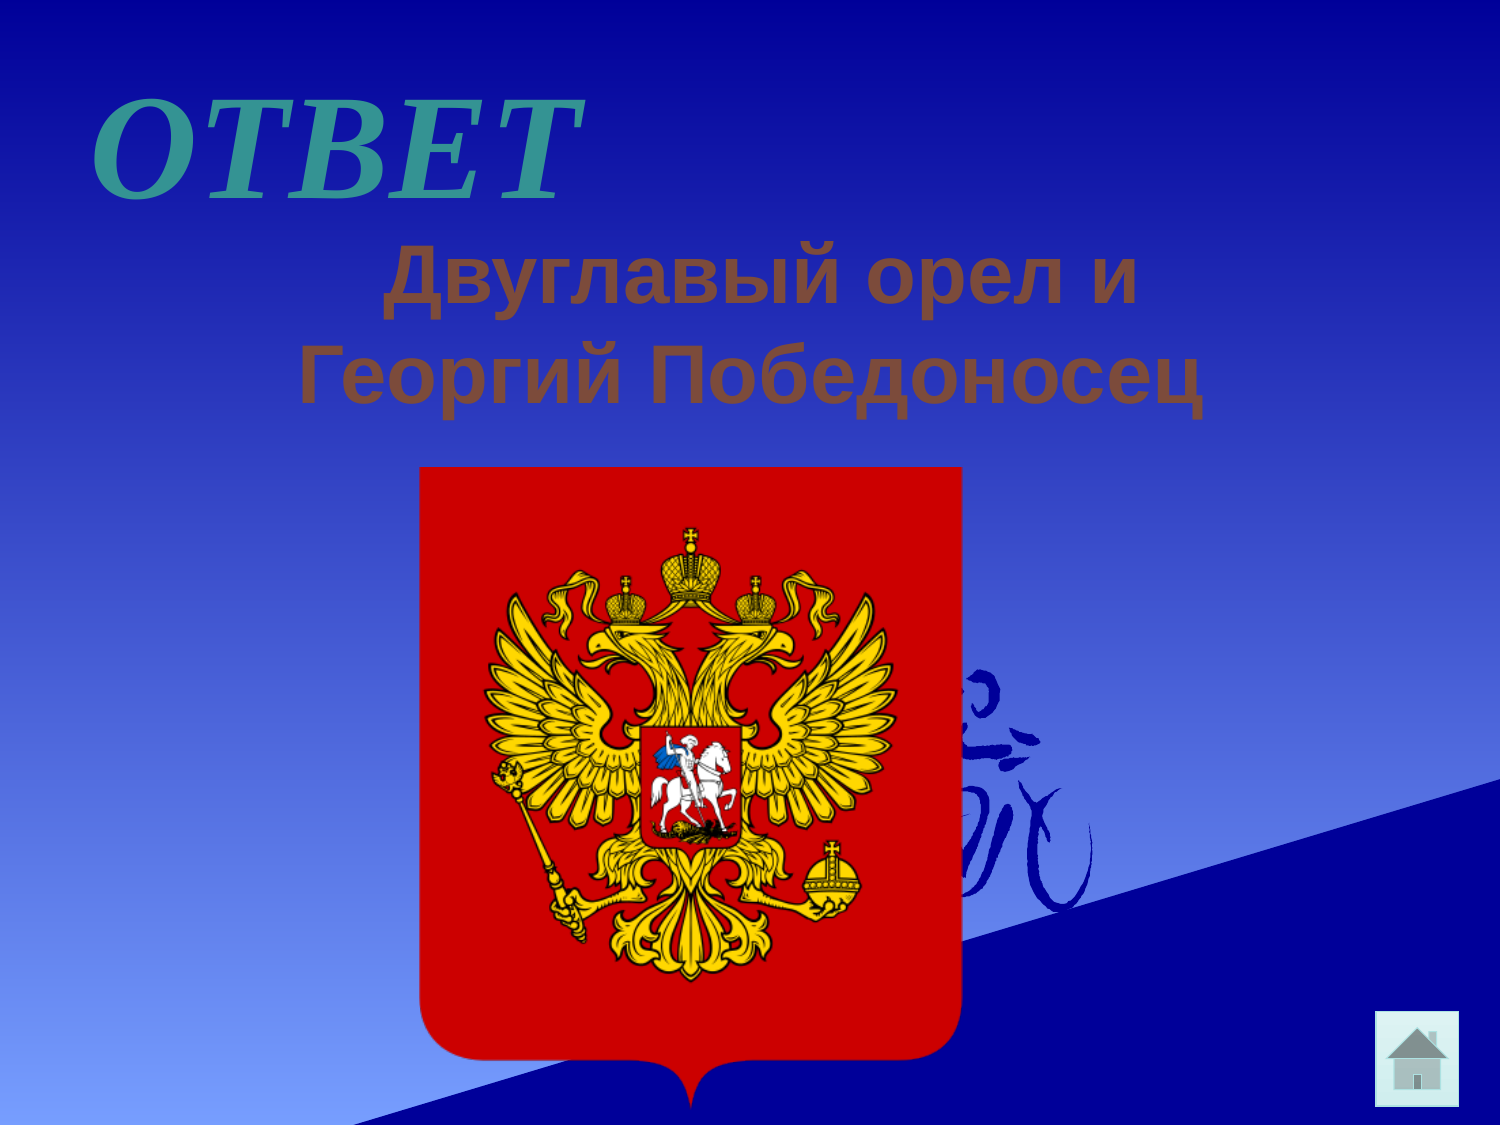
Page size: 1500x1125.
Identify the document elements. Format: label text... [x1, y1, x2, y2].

text_box Двуглавый орел и Георгий Победоносец [269, 172, 1256, 428]
text_box [1375, 1011, 1459, 1107]
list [419, 467, 963, 1110]
title ОТВЕТ [74, 44, 1426, 233]
